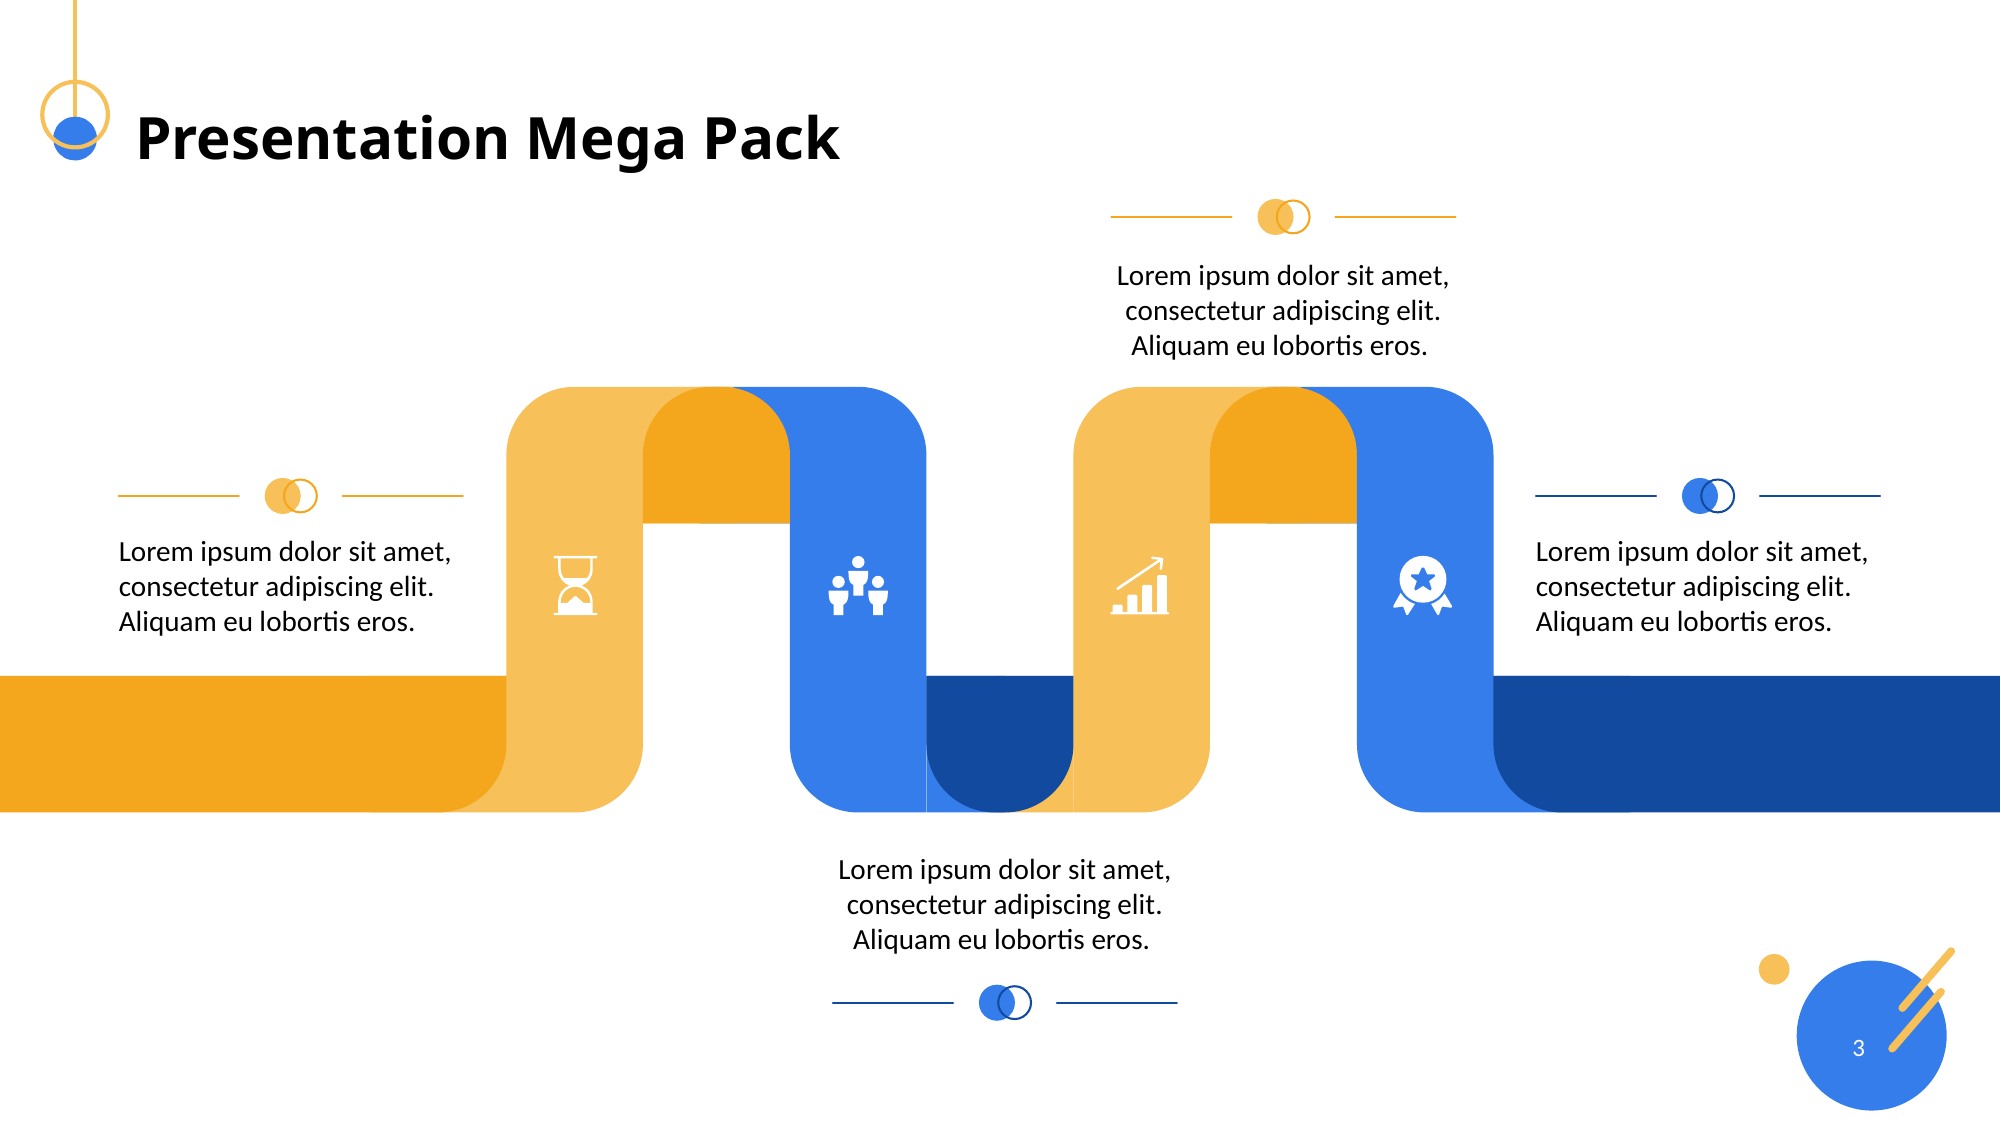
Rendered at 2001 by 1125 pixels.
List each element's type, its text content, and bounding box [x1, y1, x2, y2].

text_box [1110, 556, 1170, 615]
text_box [1393, 555, 1452, 616]
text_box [118, 477, 463, 514]
slide_number 3 [1430, 1016, 1881, 1077]
text_box Lorem ipsum dolor sit amet, consectetur adipiscing elit. Aliquam eu lobortis eros. [832, 850, 1177, 956]
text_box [1535, 477, 1880, 514]
title Presentation Mega Pack [119, 76, 1881, 204]
text_box Lorem ipsum dolor sit amet, consectetur adipiscing elit. Aliquam eu lobortis eros. [1111, 256, 1456, 362]
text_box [1111, 198, 1456, 235]
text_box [832, 984, 1177, 1021]
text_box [828, 555, 888, 616]
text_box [0, 386, 2000, 813]
